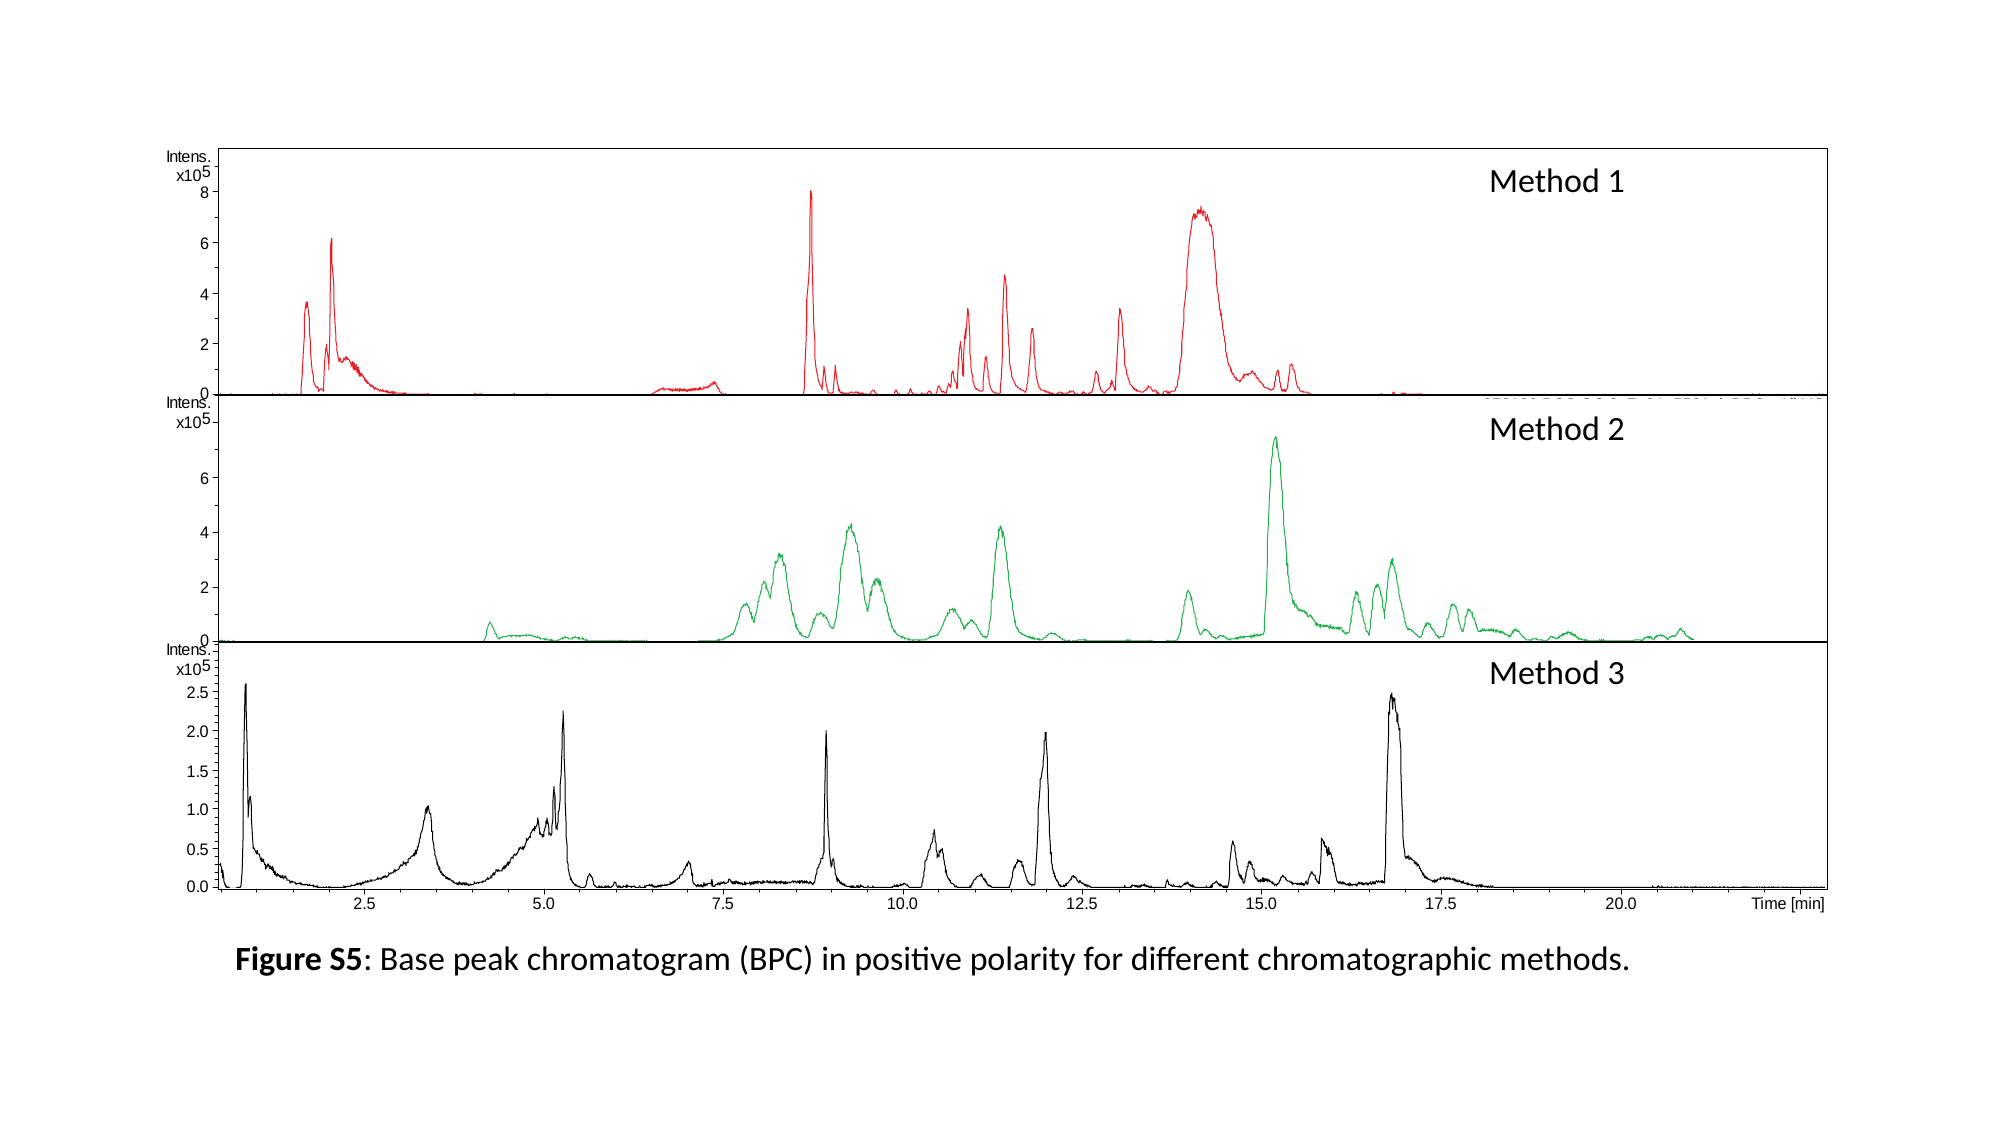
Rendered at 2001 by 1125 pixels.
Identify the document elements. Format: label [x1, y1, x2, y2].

text_box [167, 145, 1833, 986]
